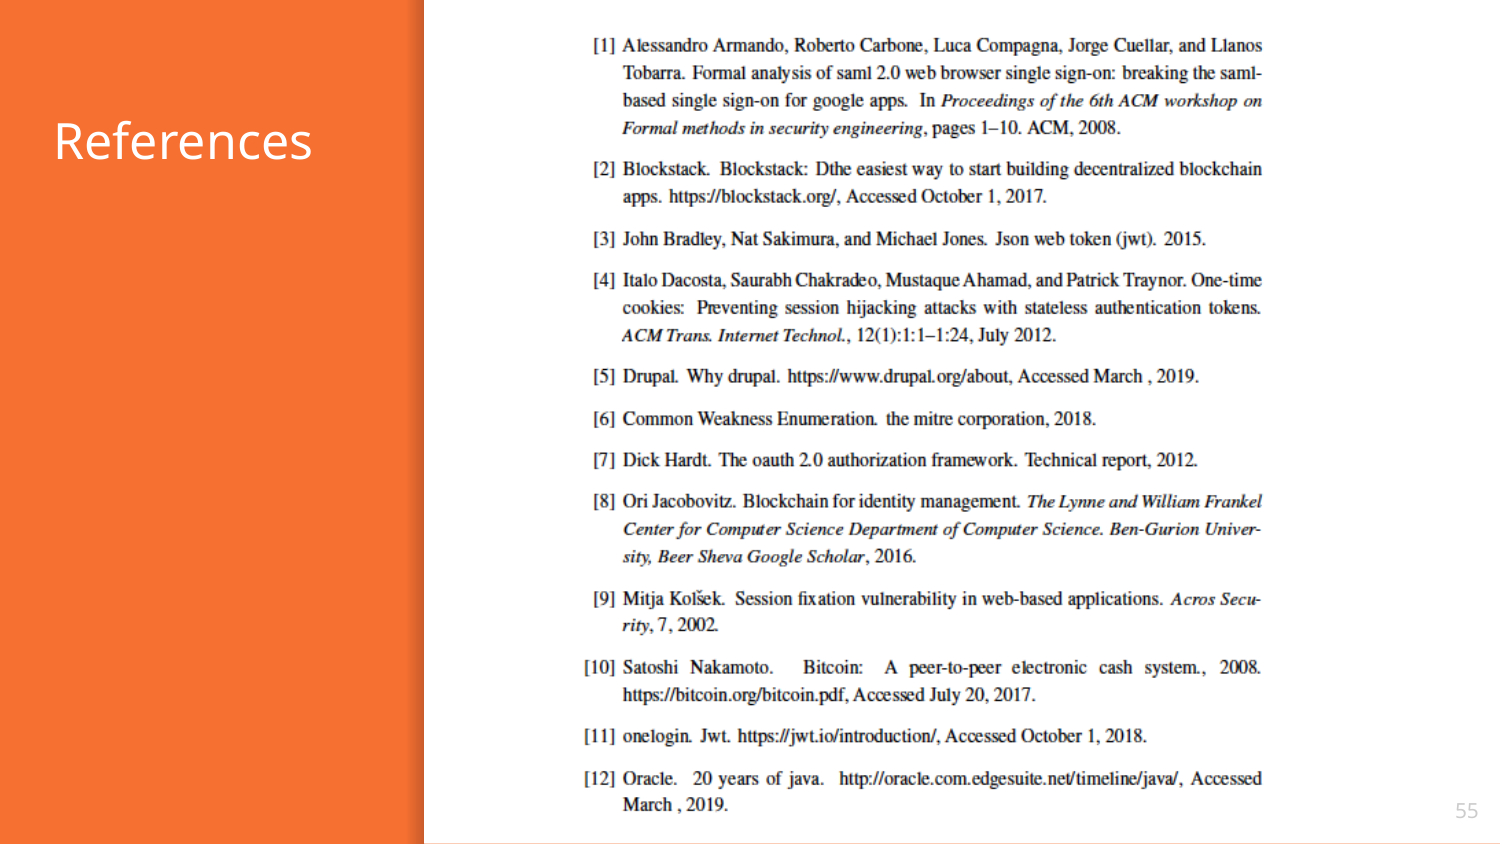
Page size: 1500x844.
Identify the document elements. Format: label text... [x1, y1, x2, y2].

picture [580, 23, 1284, 819]
title References [38, 94, 375, 748]
slide_number ‹#› [1403, 779, 1494, 844]
